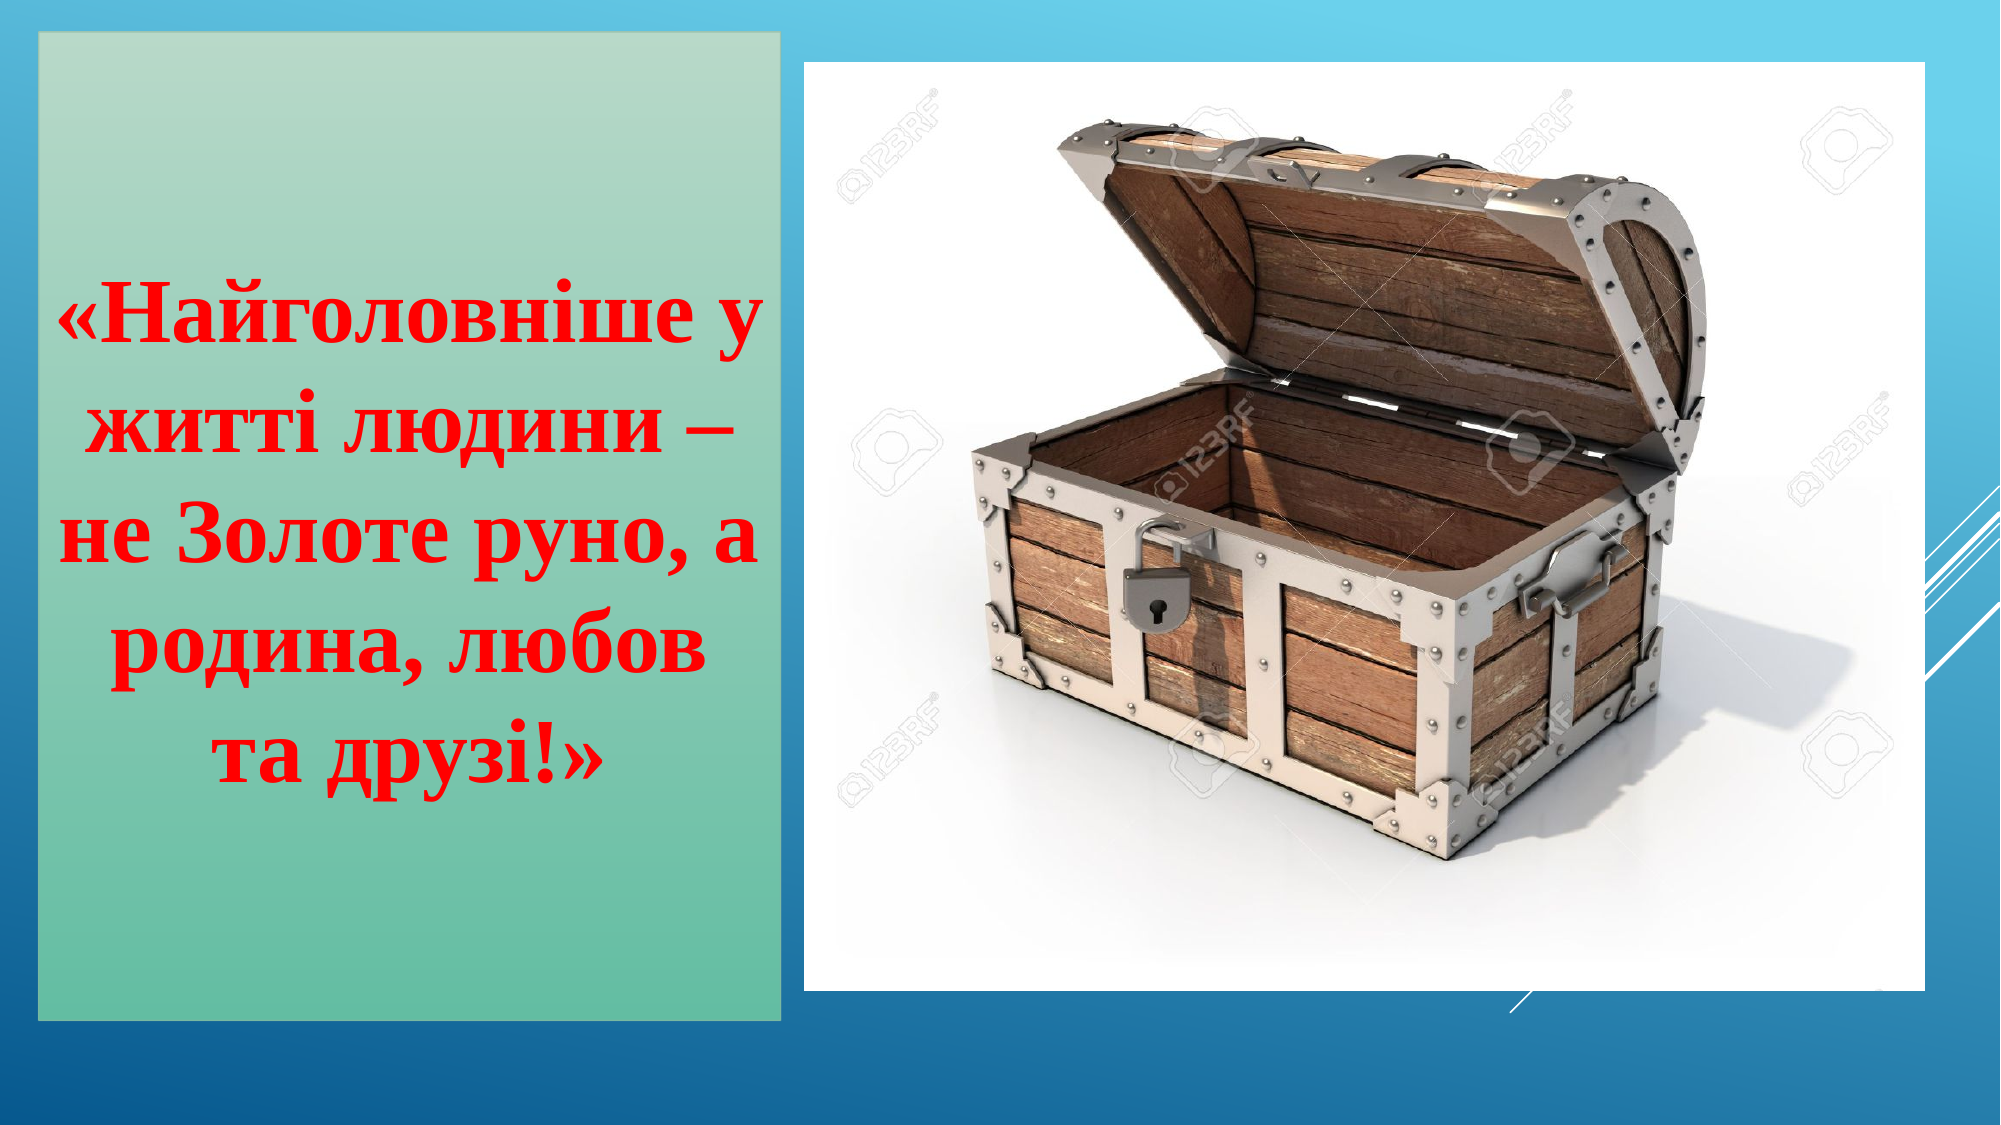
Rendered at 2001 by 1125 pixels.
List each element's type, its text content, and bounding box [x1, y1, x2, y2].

text_box «Найголовніше у житті людини – не Золоте руно, а родина, любов та друзі!» [38, 31, 781, 1021]
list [804, 61, 1925, 991]
